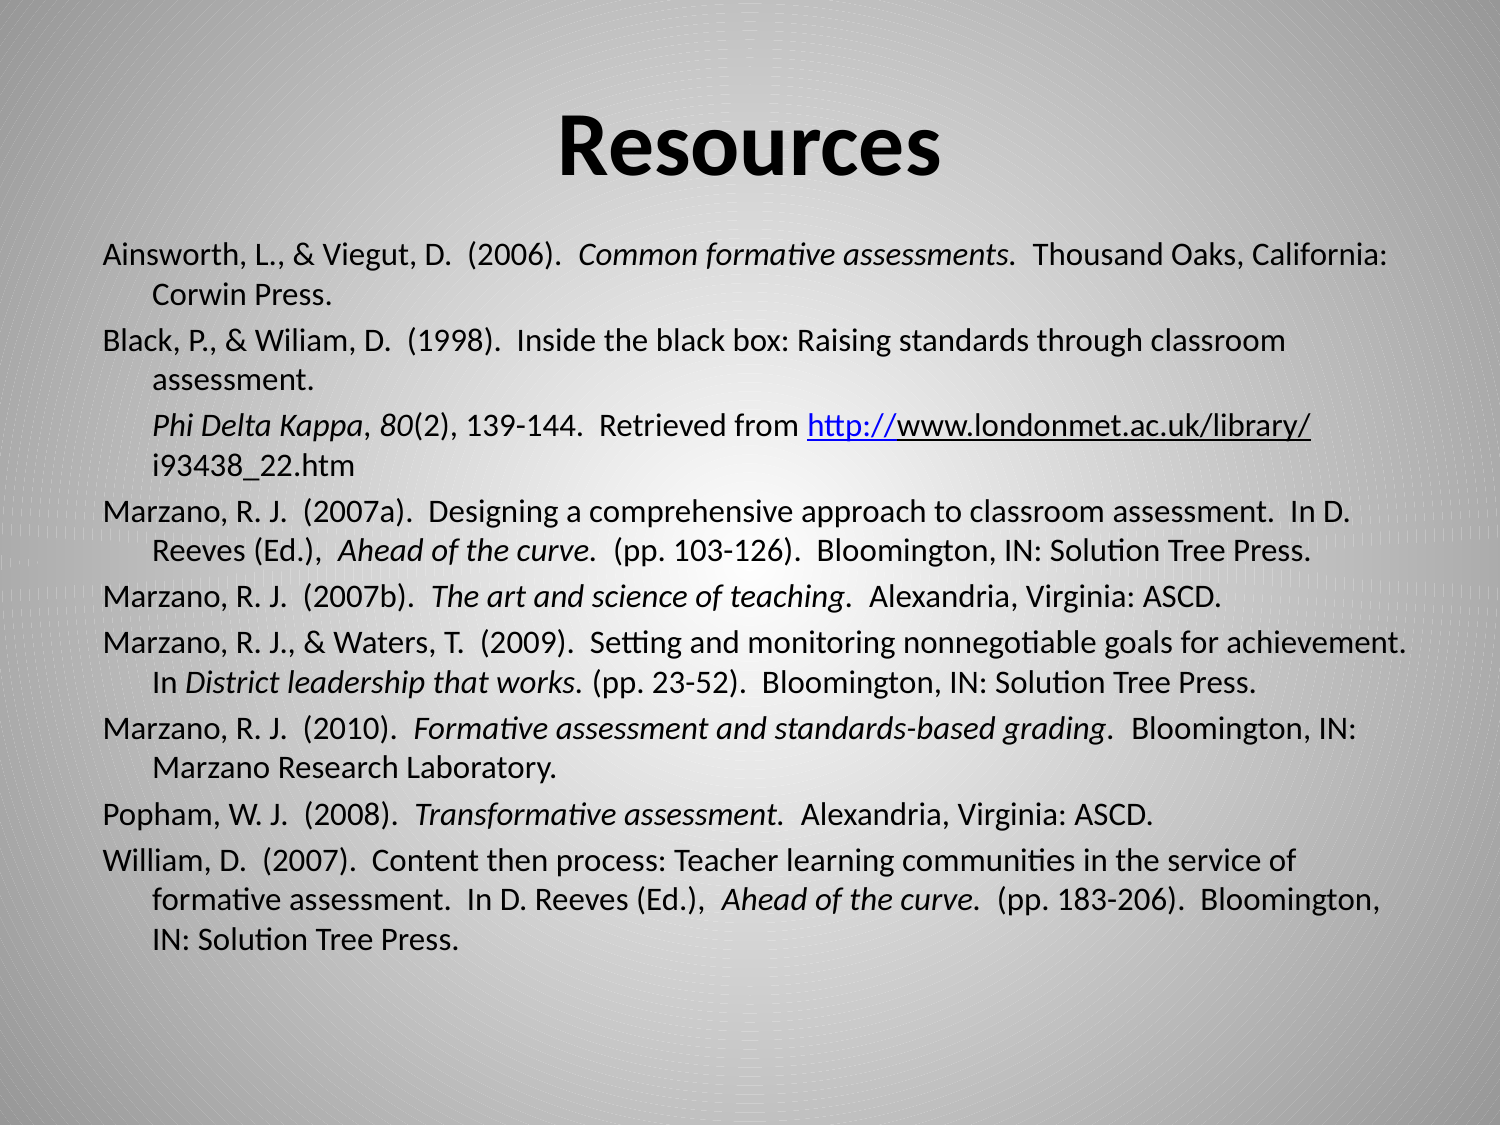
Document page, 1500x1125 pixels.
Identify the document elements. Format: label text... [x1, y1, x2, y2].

list Ainsworth, L., & Viegut, D. (2006). Common formative assessments. Thousand Oaks, California: Corwin Press. Black, P., & Wiliam, D. (1998). Inside the black box: Raising standards through classroom assessment. Phi Delta Kappa, 80(2), 139-144. Retrieved from http://www.londonmet.ac.uk/library/ i93438_22.htm Marzano, R. J. (2007a). Designing a comprehensive approach to classroom assessment. In D. Reeves (Ed.), Ahead of the curve. (pp. 103-126). Bloomington, IN: Solution Tree Press. Marzano, R. J. (2007b). The art and science of teaching. Alexandria, Virginia: ASCD. Marzano, R. J., & Waters, T. (2009). Setting and monitoring nonnegotiable goals for achievement. In District leadership that works. (pp. 23-52). Bloomington, IN: Solution Tree Press. Marzano, R. J. (2010). Formative assessment and standards-based grading. Bloomington, IN: Marzano Research Laboratory. Popham, W. J. (2008). Transformative assessment. Alexandria, Virginia: ASCD. William, D. (2007). Content then process: Teacher learning communities in the service of formative assessment. In D. Reeves (Ed.), Ahead of the curve. (pp. 183-206). Bloomington, IN: Solution Tree Press. [87, 224, 1438, 1030]
title Resources [75, 45, 1425, 233]
